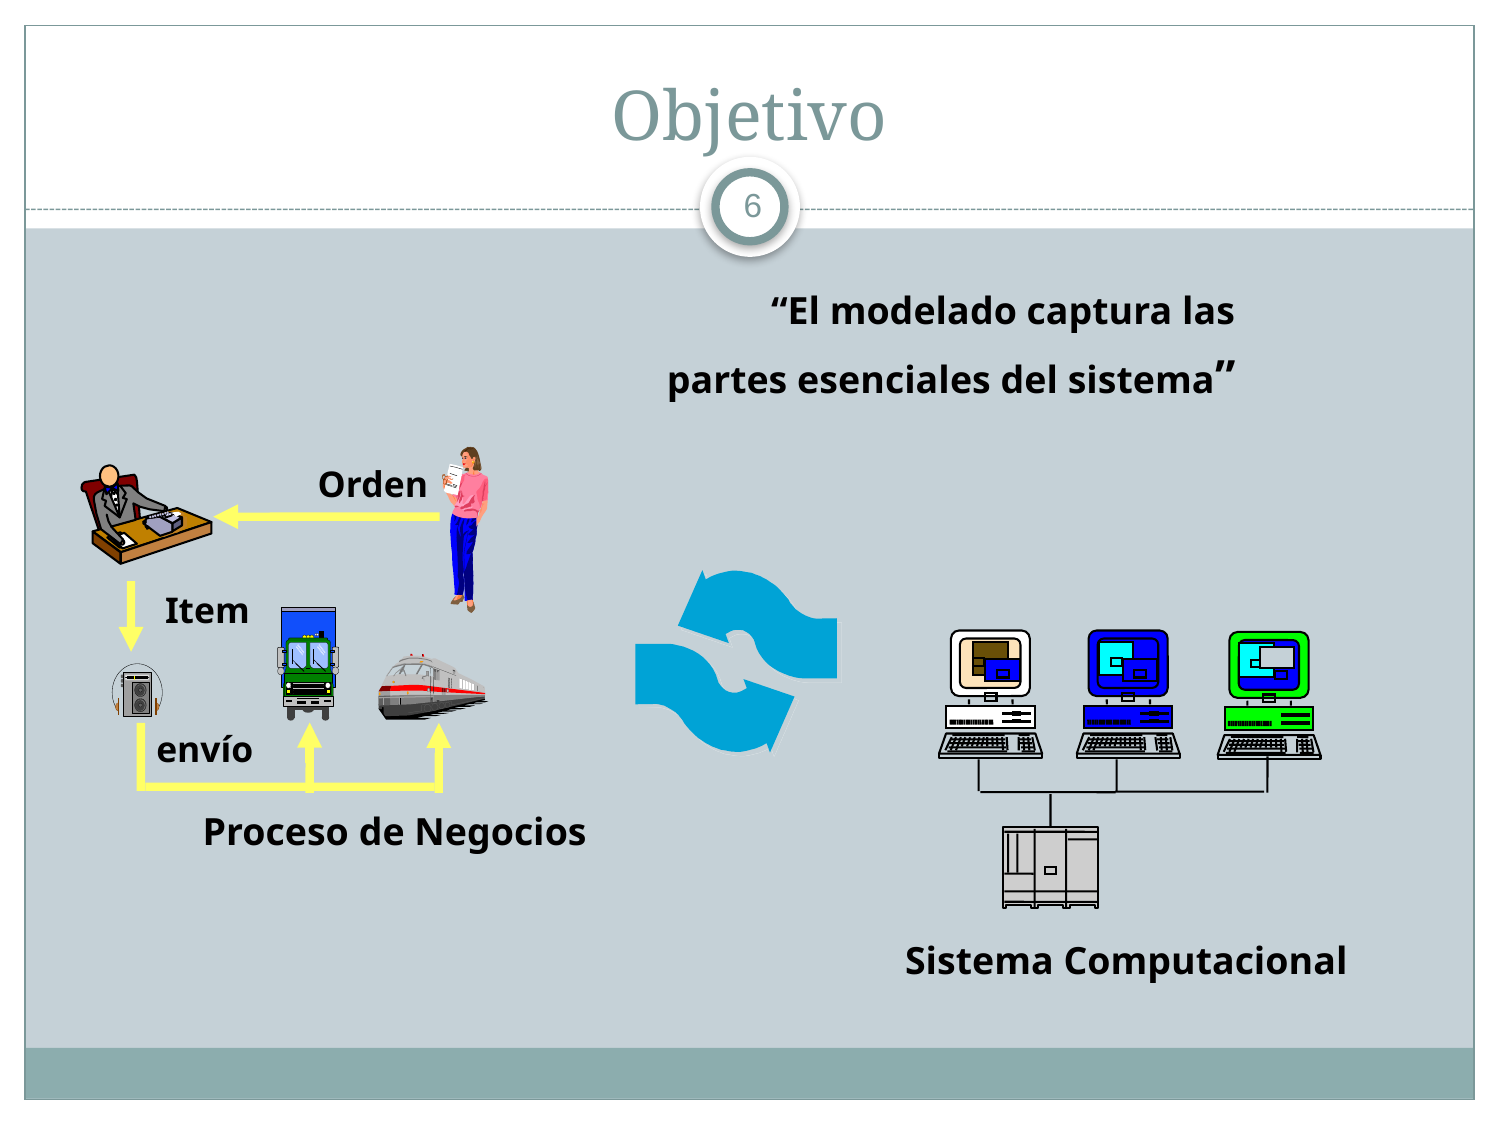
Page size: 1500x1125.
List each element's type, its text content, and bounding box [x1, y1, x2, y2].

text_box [938, 630, 1322, 909]
text_box Sistema Computacional [890, 936, 1364, 990]
text_box “El modelado captura las partes esenciales del sistema” [651, 286, 1251, 456]
title Objetivo [49, 37, 1450, 162]
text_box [674, 569, 838, 754]
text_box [81, 446, 669, 874]
slide_number 6 [715, 168, 791, 241]
